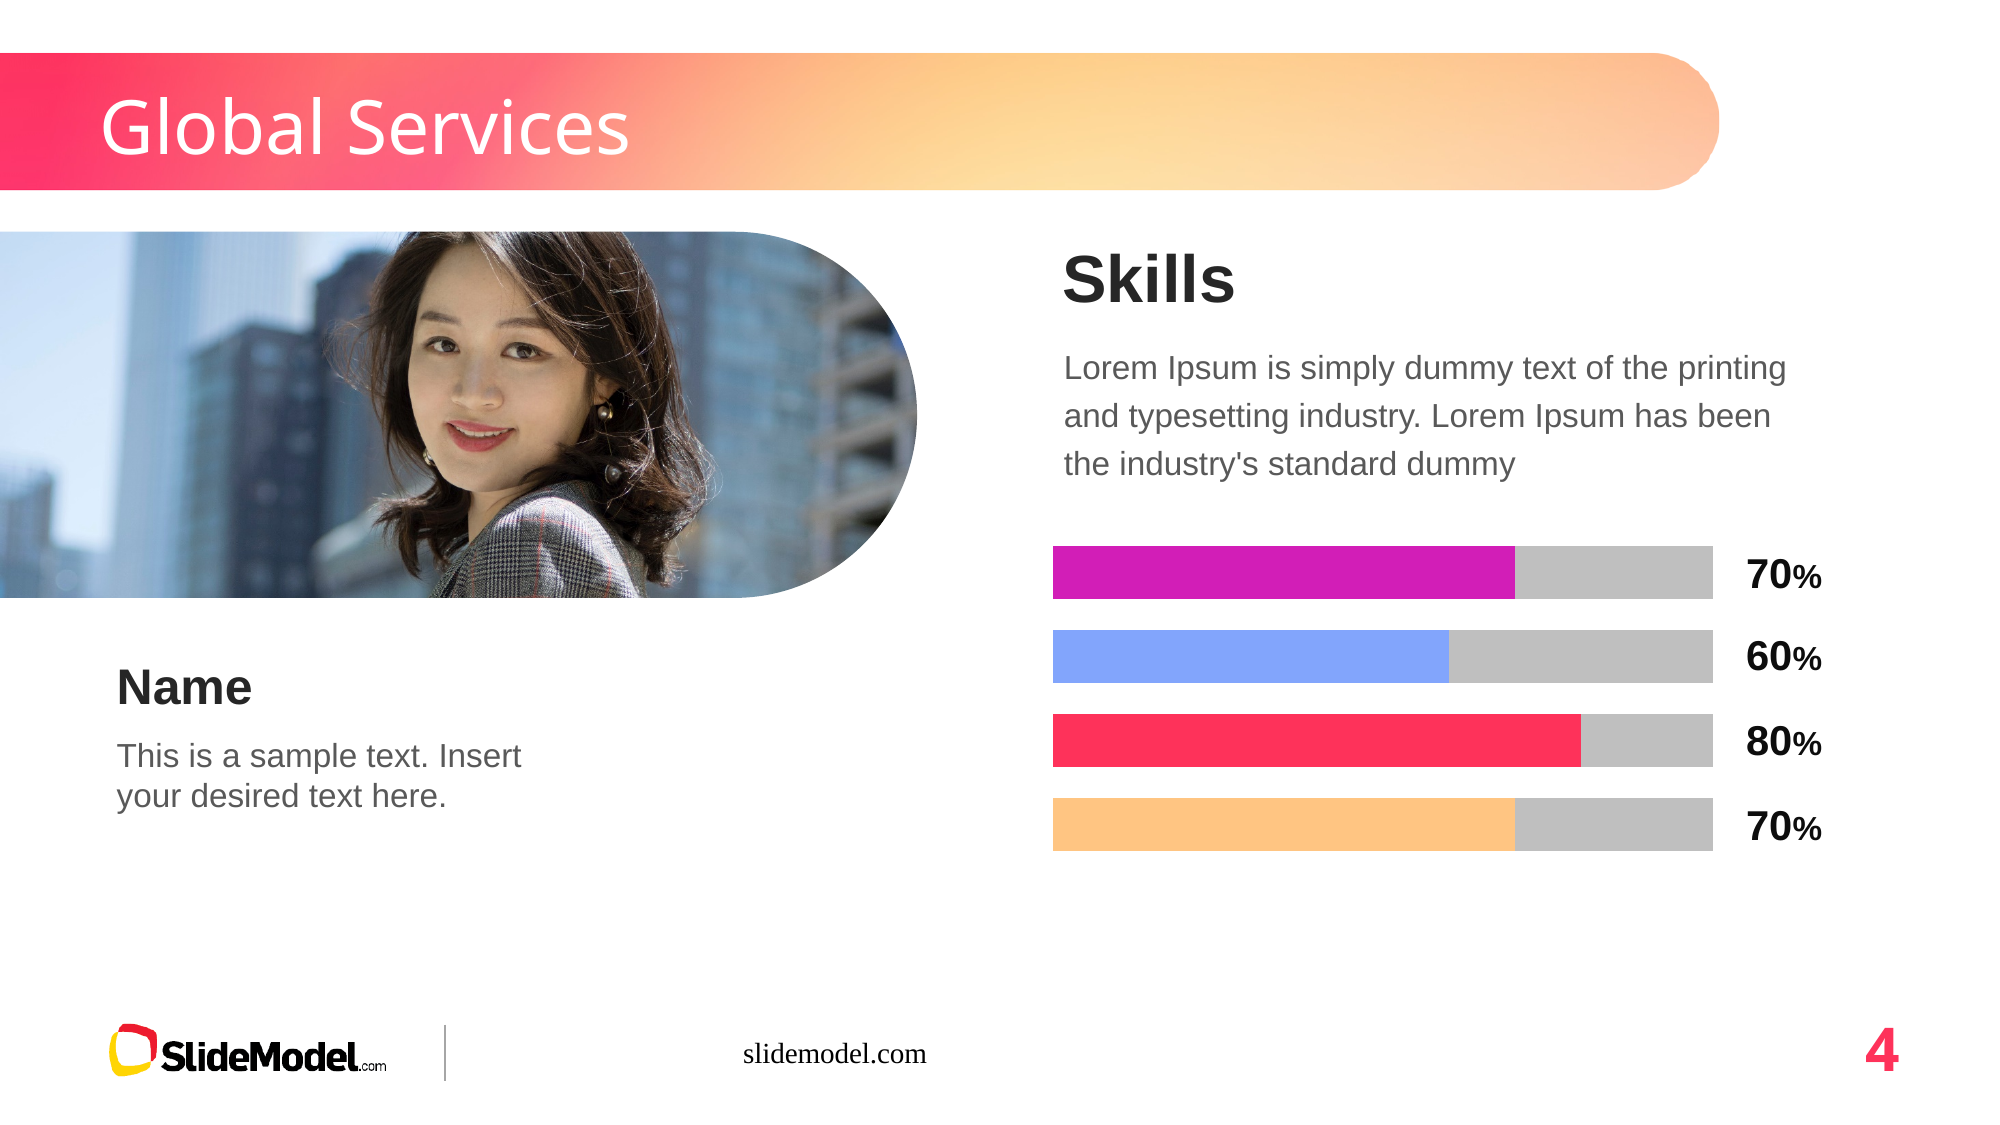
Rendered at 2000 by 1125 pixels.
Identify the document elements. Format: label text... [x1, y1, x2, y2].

title Global Services [99, 66, 1900, 183]
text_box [1038, 817, 1838, 894]
picture [99, 1004, 407, 1095]
footer slidemodel.com [518, 1022, 1152, 1083]
slide_number 4 [1432, 1022, 1900, 1083]
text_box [1038, 503, 1838, 642]
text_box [1038, 733, 1838, 810]
text_box This is a sample text. Insert your desired text here. [101, 726, 587, 822]
picture [0, 231, 918, 599]
text_box Lorem Ipsum is simply dummy text of the printing and typesetting industry. Lorem Ipsum has been the industry's standard dummy [1063, 338, 1827, 496]
picture [0, 19, 2000, 226]
text_box Skills [1062, 240, 1703, 316]
text_box Name [101, 646, 587, 722]
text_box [1038, 648, 1838, 726]
